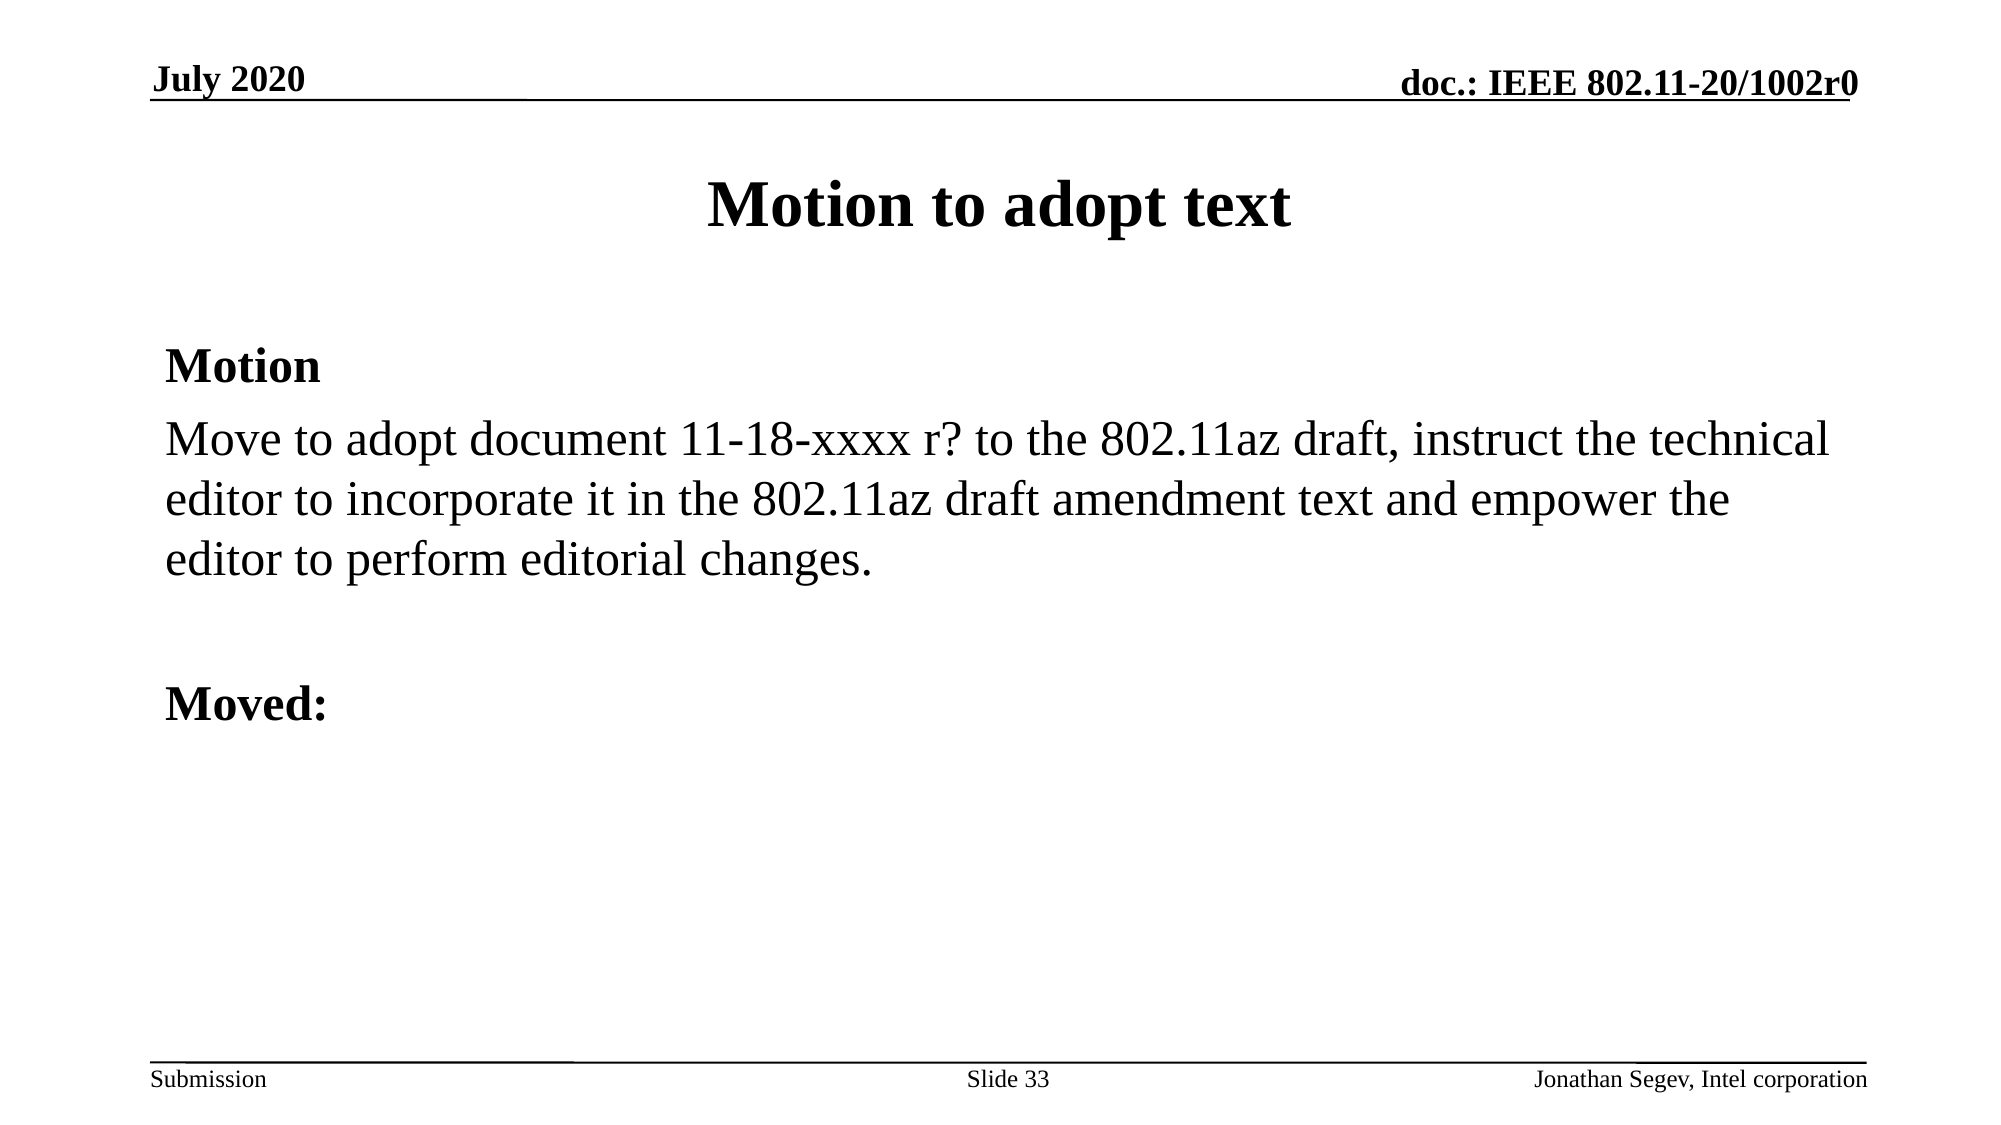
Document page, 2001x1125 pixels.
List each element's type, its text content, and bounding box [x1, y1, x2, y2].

title Motion to adopt text [149, 112, 1850, 288]
list Motion Move to adopt document 11-18-xxxx r? to the 802.11az draft, instruct the technical editor to incorporate it in the 802.11az draft amendment text and empower the editor to perform editorial changes. Moved: [149, 324, 1850, 1000]
slide_number Slide 33 [950, 1061, 1067, 1123]
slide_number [152, 54, 563, 100]
footer Jonathan Segev, Intel corporation [1171, 1061, 1869, 1093]
